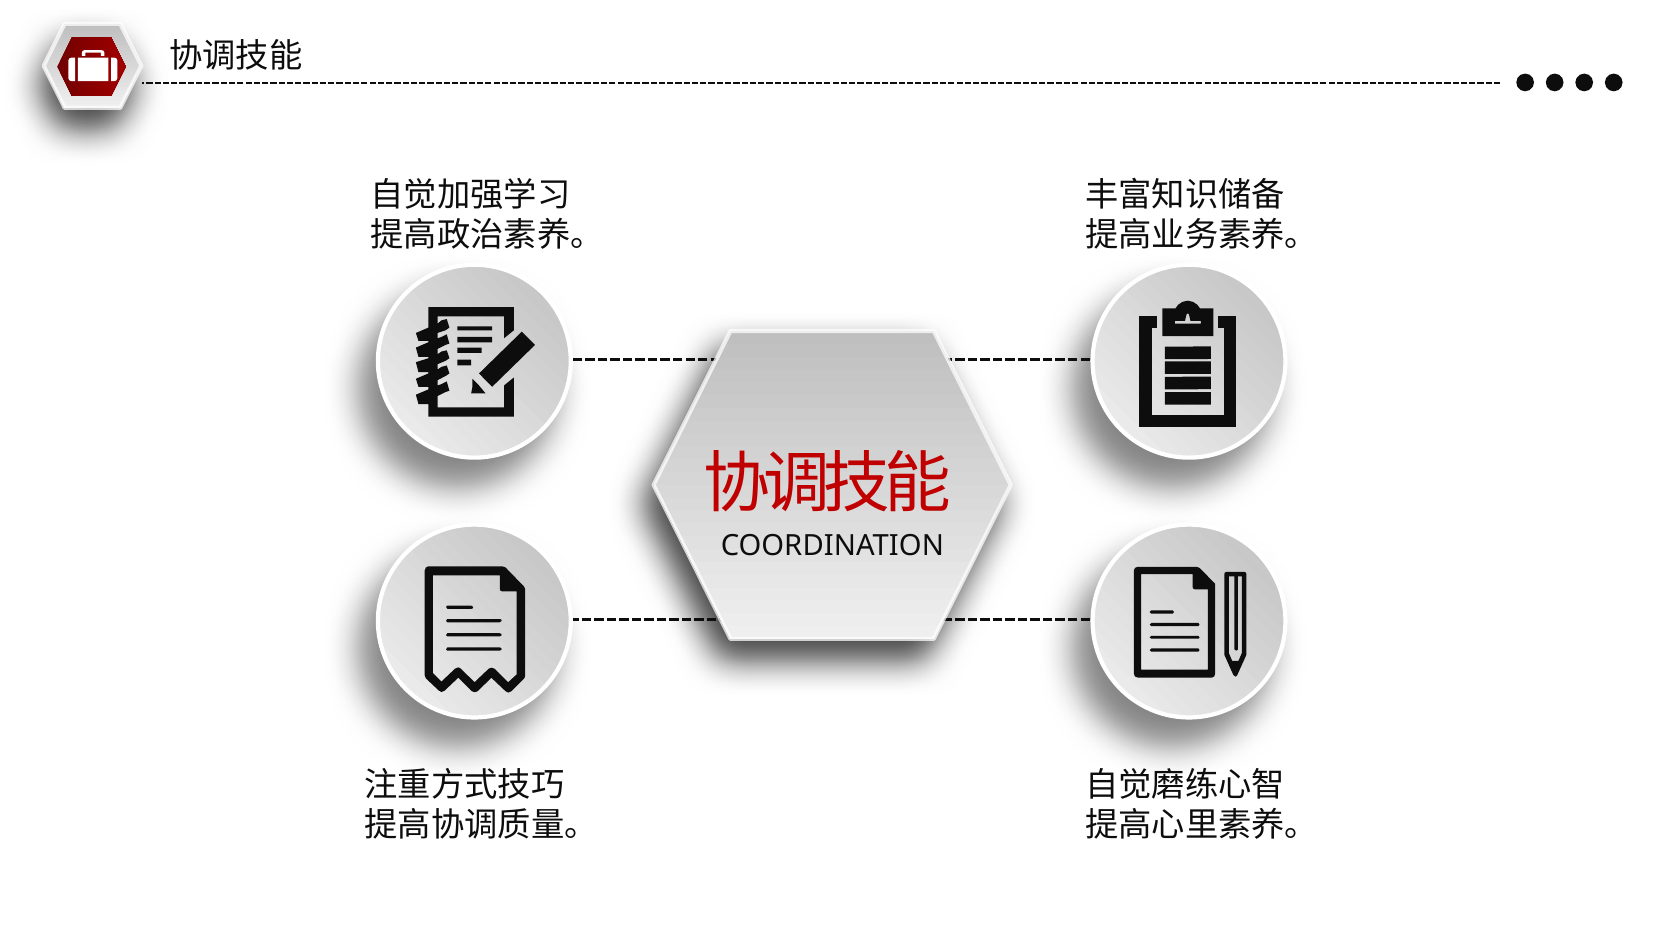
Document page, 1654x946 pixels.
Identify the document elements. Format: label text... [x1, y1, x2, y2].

text_box [375, 262, 573, 460]
text_box [494, 331, 535, 358]
text_box 注重方式技巧 提高协调质量。 [350, 755, 613, 851]
text_box 协调技能 [688, 432, 967, 528]
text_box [424, 566, 526, 693]
text_box [1090, 262, 1288, 460]
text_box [43, 23, 142, 109]
text_box 自觉加强学习 提高政治素养。 [356, 165, 619, 260]
text_box [375, 522, 573, 720]
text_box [1133, 566, 1247, 678]
text_box [1543, 71, 1566, 94]
text_box [415, 307, 514, 417]
text_box 丰富知识储备 提高业务素养。 [1070, 165, 1333, 260]
text_box [1514, 71, 1537, 94]
text_box [1602, 71, 1625, 94]
text_box COORDINATION [706, 518, 959, 569]
text_box 协调技能 [154, 27, 318, 82]
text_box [1145, 306, 1230, 422]
text_box [1573, 71, 1596, 94]
text_box [651, 328, 1013, 641]
text_box [1090, 522, 1288, 720]
text_box 自觉磨练心智 提高心里素养。 [1070, 755, 1333, 851]
